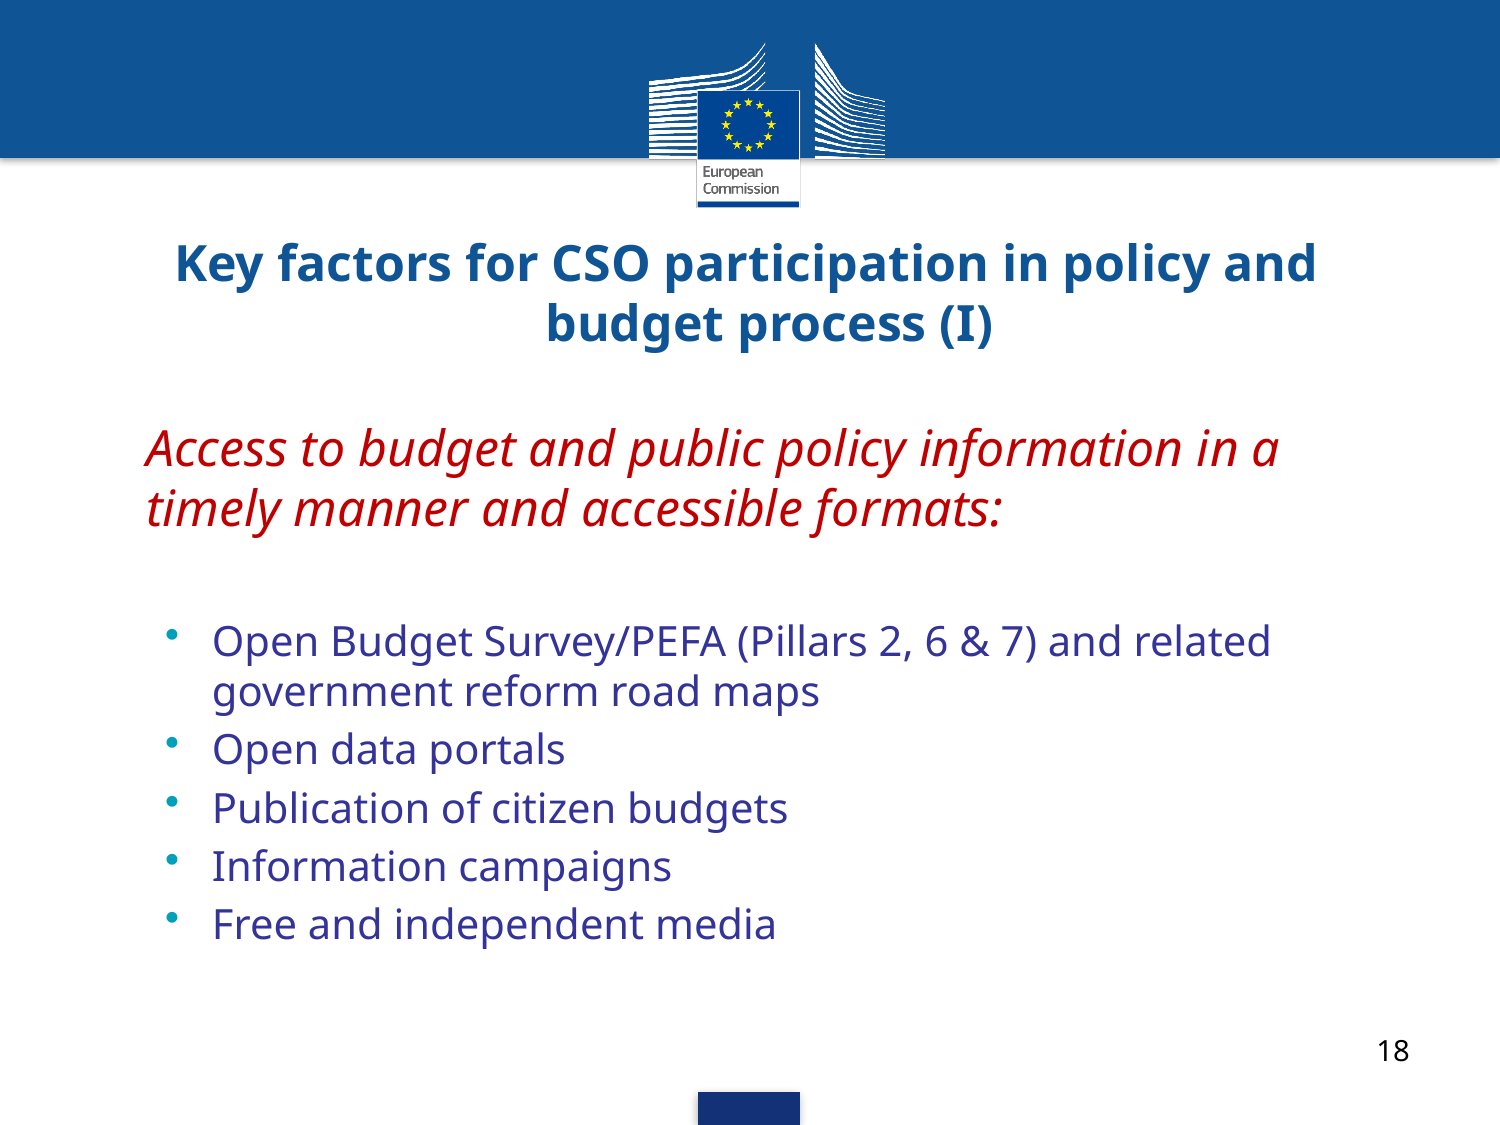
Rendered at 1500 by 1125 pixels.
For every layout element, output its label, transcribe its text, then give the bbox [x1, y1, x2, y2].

list Access to budget and public policy information in a timely manner and accessible formats: Open Budget Survey/PEFA (Pillars 2, 6 & 7) and related government reform road maps Open data portals Publication of citizen budgets Information campaigns Free and independent media [75, 408, 1425, 988]
picture [649, 42, 885, 208]
title Key factors for CSO participation in policy and budget process (I) [71, 215, 1422, 369]
slide_number 18 [1074, 1024, 1426, 1103]
